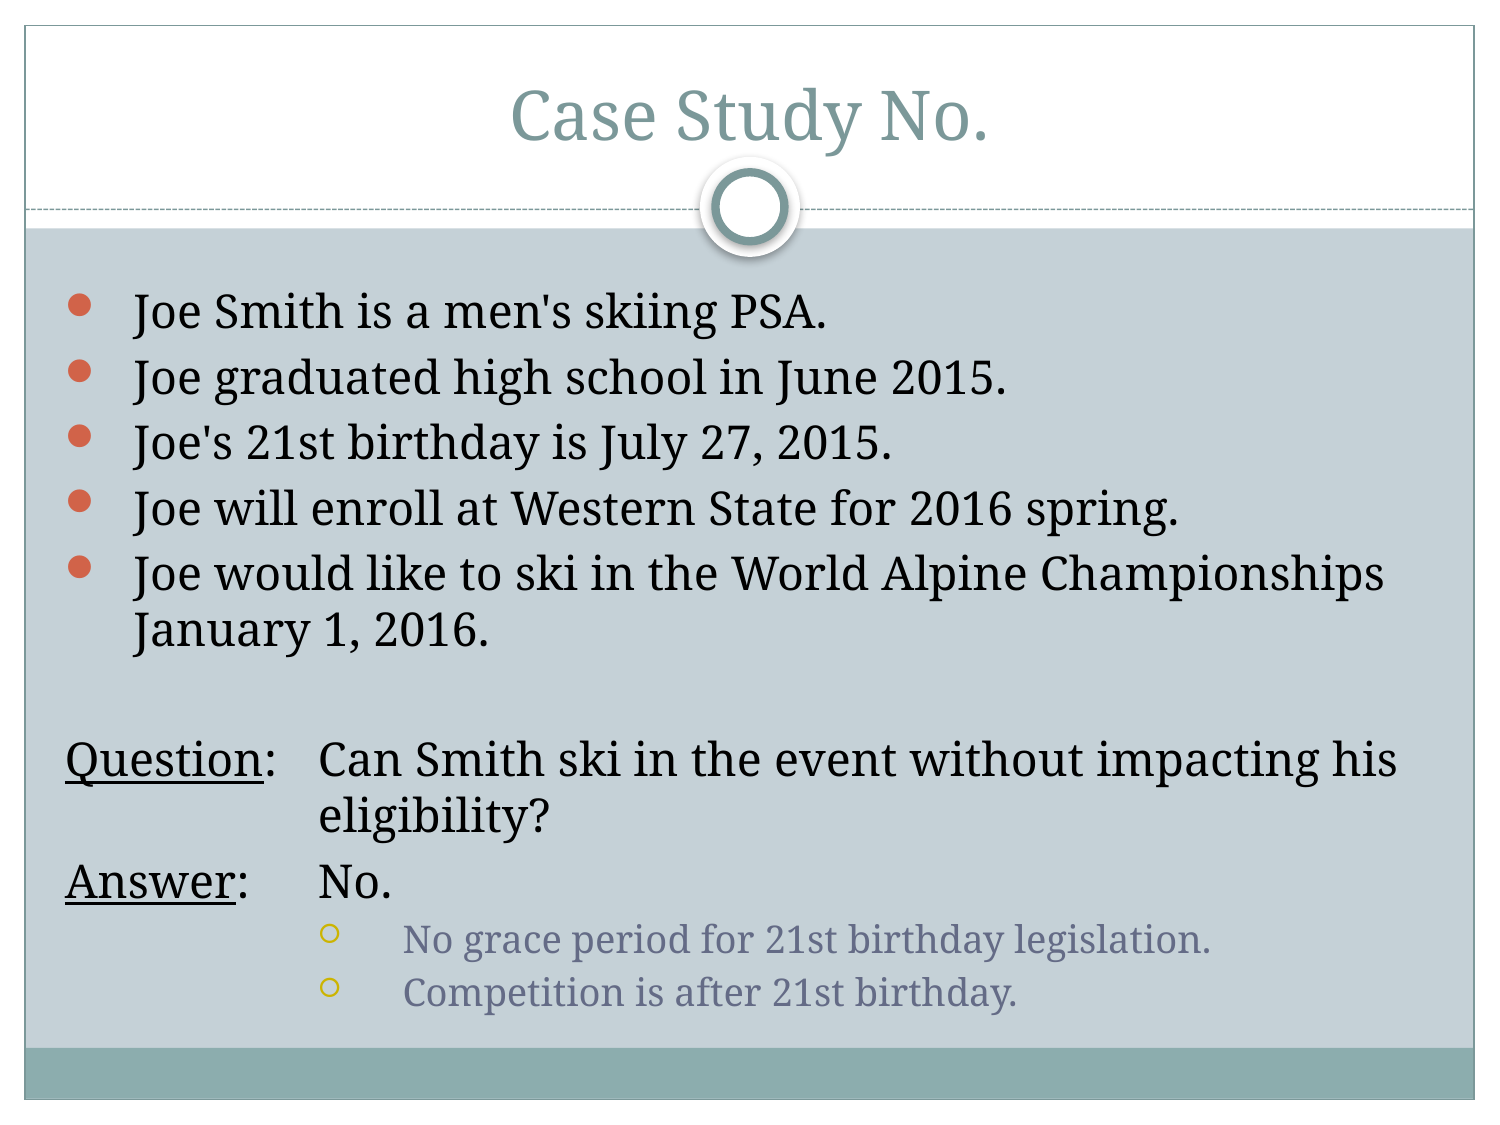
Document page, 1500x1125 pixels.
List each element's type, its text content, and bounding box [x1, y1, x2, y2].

list Joe Smith is a men's skiing PSA. Joe graduated high school in June 2015. Joe's 21st birthday is July 27, 2015. Joe will enroll at Western State for 2016 spring. Joe would like to ski in the World Alpine Championships January 1, 2016. Question: Can Smith ski in the event without impacting his eligibility? Answer: No. No grace period for 21st birthday legislation. Competition is after 21st birthday. [50, 275, 1445, 1025]
title Case Study No. [49, 37, 1450, 162]
